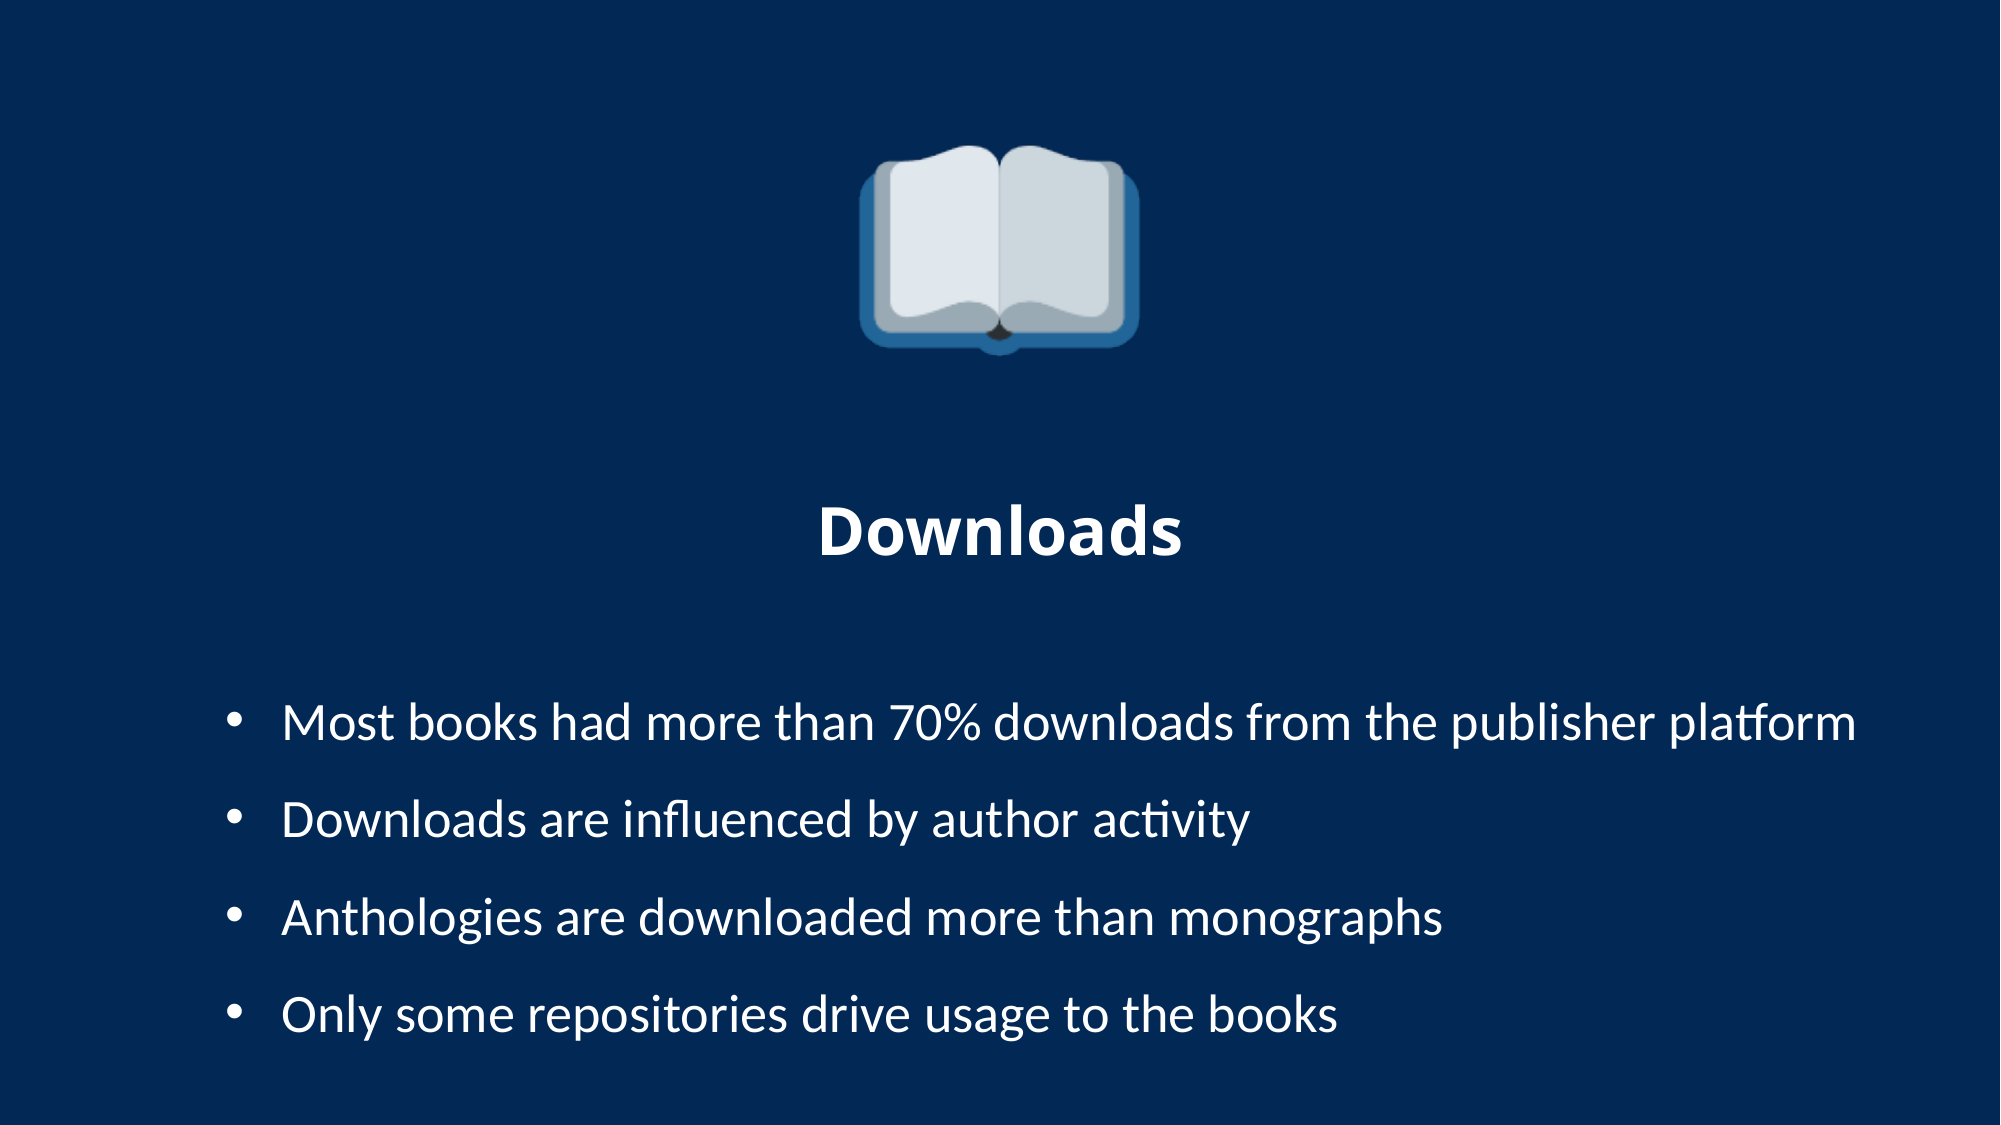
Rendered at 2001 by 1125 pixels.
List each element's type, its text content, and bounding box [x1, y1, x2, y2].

text_box Downloads [0, 481, 2000, 576]
text_box Most books had more than 70% downloads from the publisher platform Downloads are influenced by author activity Anthologies are downloaded more than monographs Only some repositories drive usage to the books [210, 646, 1887, 1051]
picture [852, 107, 1148, 403]
